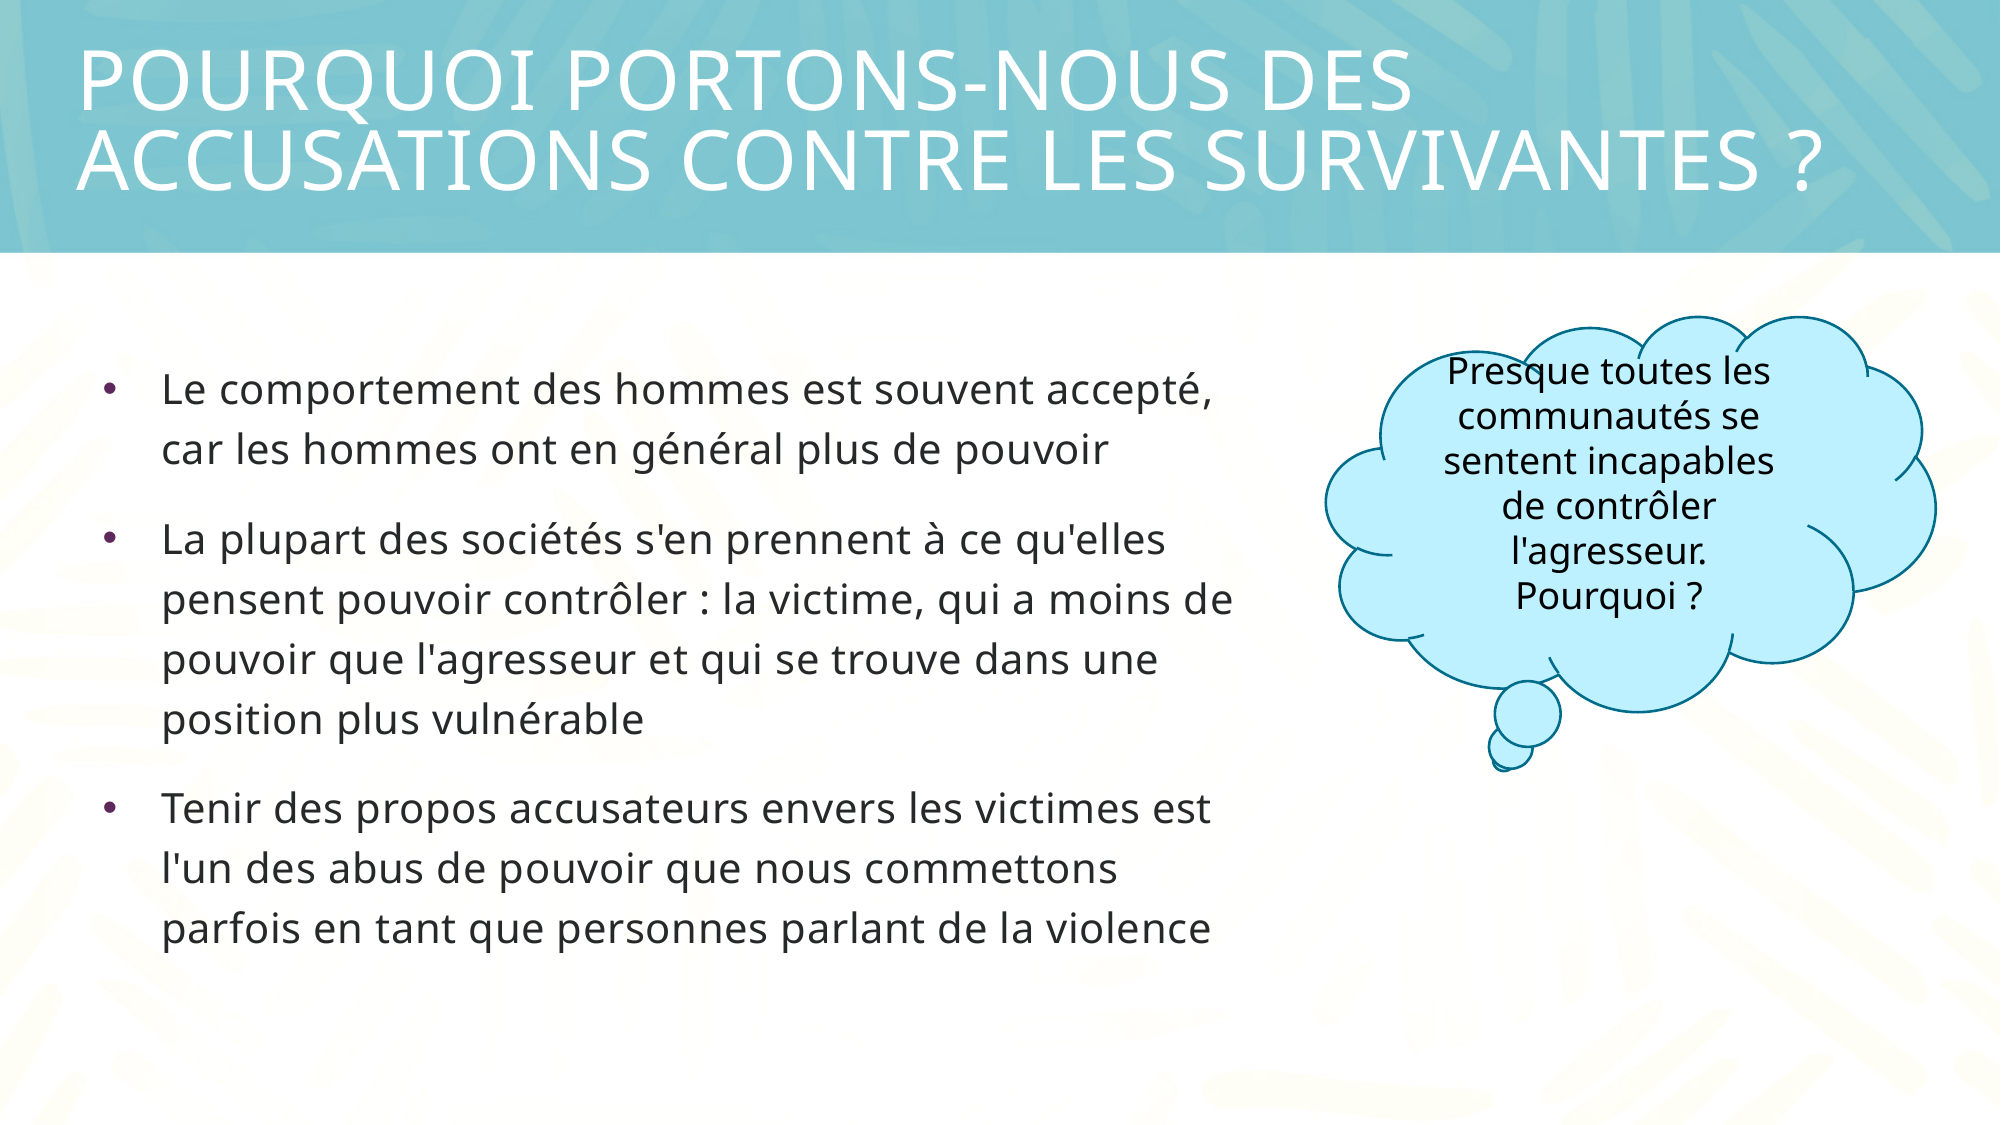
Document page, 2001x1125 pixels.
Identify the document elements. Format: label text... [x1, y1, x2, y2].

picture [0, 0, 2000, 1125]
list Le comportement des hommes est souvent accepté, car les hommes ont en général plus de pouvoir La plupart des sociétés s'en prennent à ce qu'elles pensent pouvoir contrôler : la victime, qui a moins de pouvoir que l'agresseur et qui se trouve dans une position plus vulnérable Tenir des propos accusateurs envers les victimes est l'un des abus de pouvoir que nous commettons parfois en tant que personnes parlant de la violence [94, 345, 1278, 1006]
text_box Presque toutes les communautés se sentent incapables de contrôler l'agresseur. Pourquoi ? [1324, 315, 1938, 773]
title Pourquoi portons-nous des accusations contre les survivantes ? [61, 33, 1938, 220]
